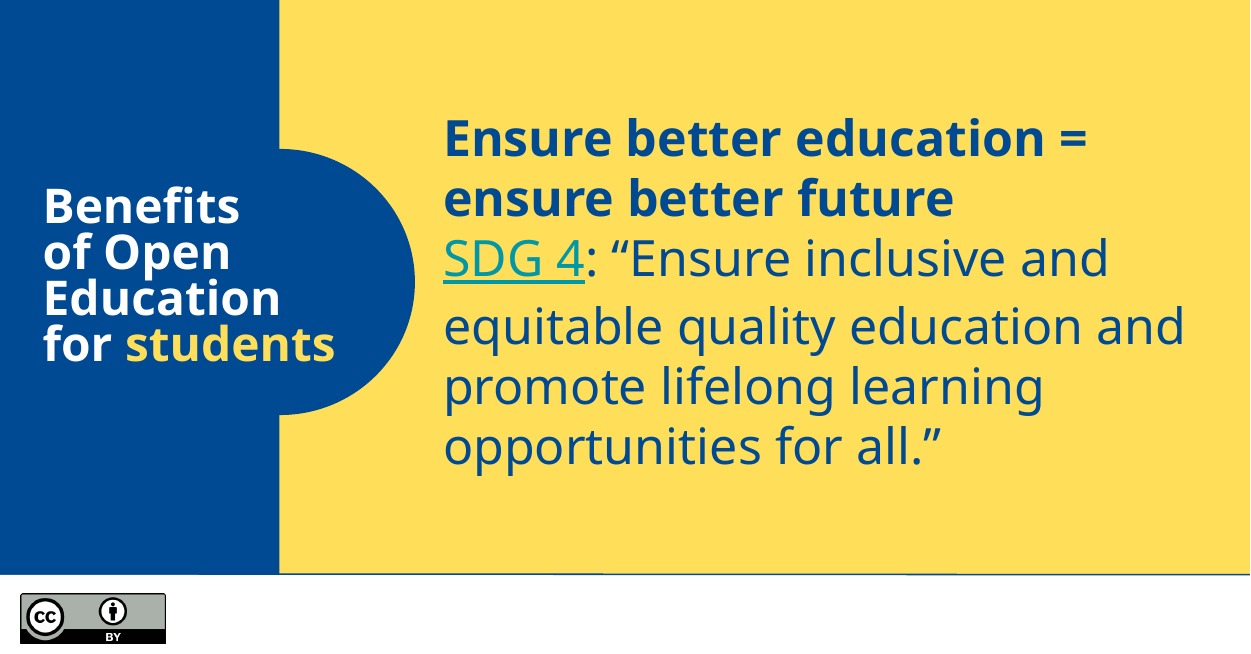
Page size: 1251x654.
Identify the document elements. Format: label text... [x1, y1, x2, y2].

text_box Ensure better education = ensure better future SDG 4: “Ensure inclusive and equitable quality education and promote lifelong learning opportunities for all.” [428, 91, 1250, 490]
text_box [196, 386, 365, 416]
text_box [206, 148, 355, 171]
text_box [0, 582, 1250, 654]
text_box [368, 181, 415, 383]
picture [20, 592, 166, 645]
text_box [0, 0, 280, 573]
text_box Benefits of Open Education for students [27, 171, 368, 386]
